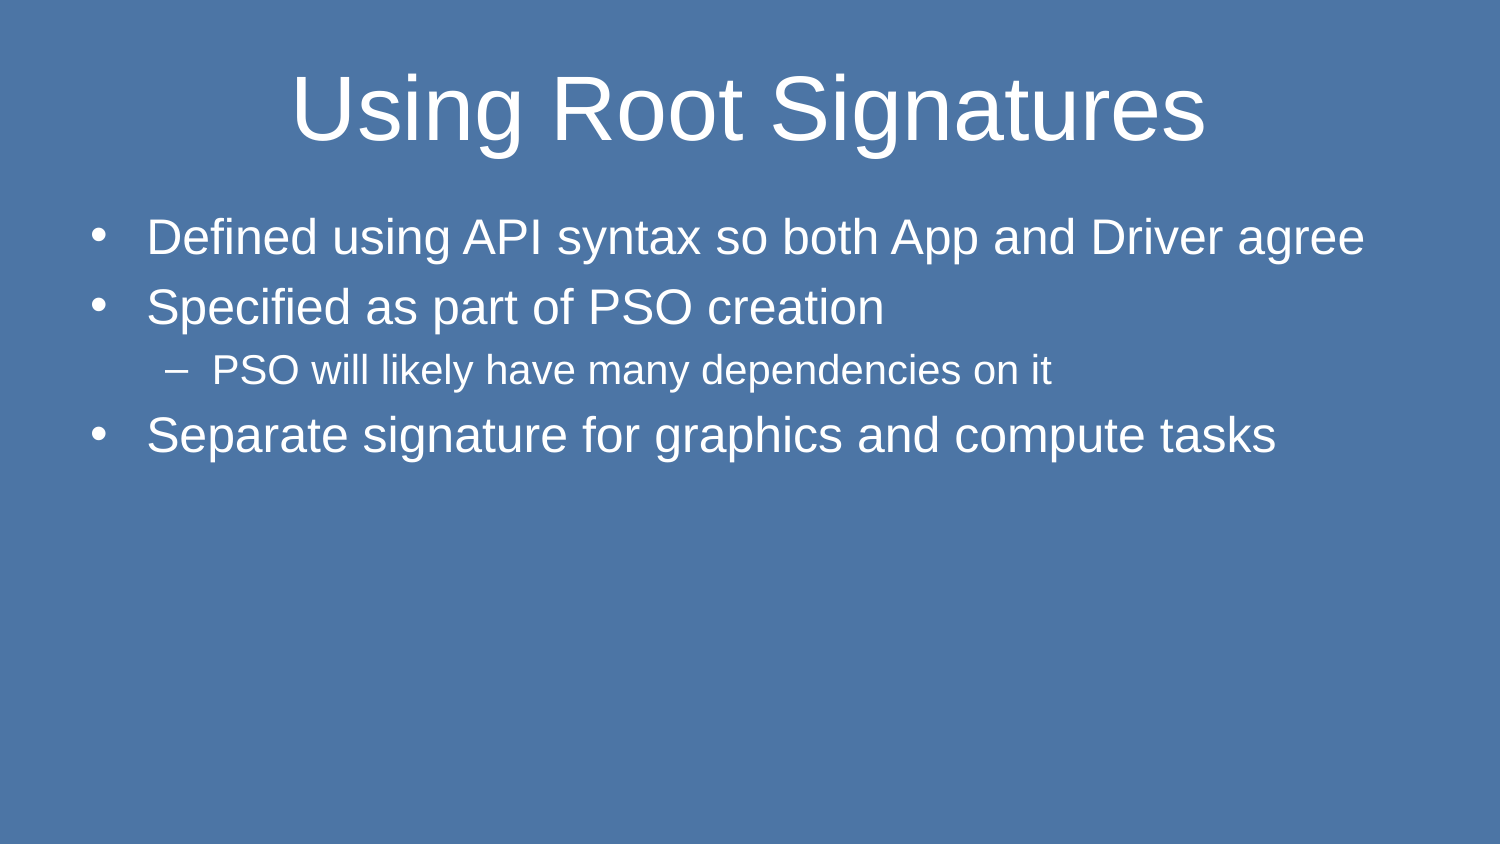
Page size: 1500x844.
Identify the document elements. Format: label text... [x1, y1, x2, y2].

title Using Root Signatures [75, 33, 1425, 175]
list Defined using API syntax so both App and Driver agree Specified as part of PSO creation PSO will likely have many dependencies on it Separate signature for graphics and compute tasks [75, 196, 1425, 754]
